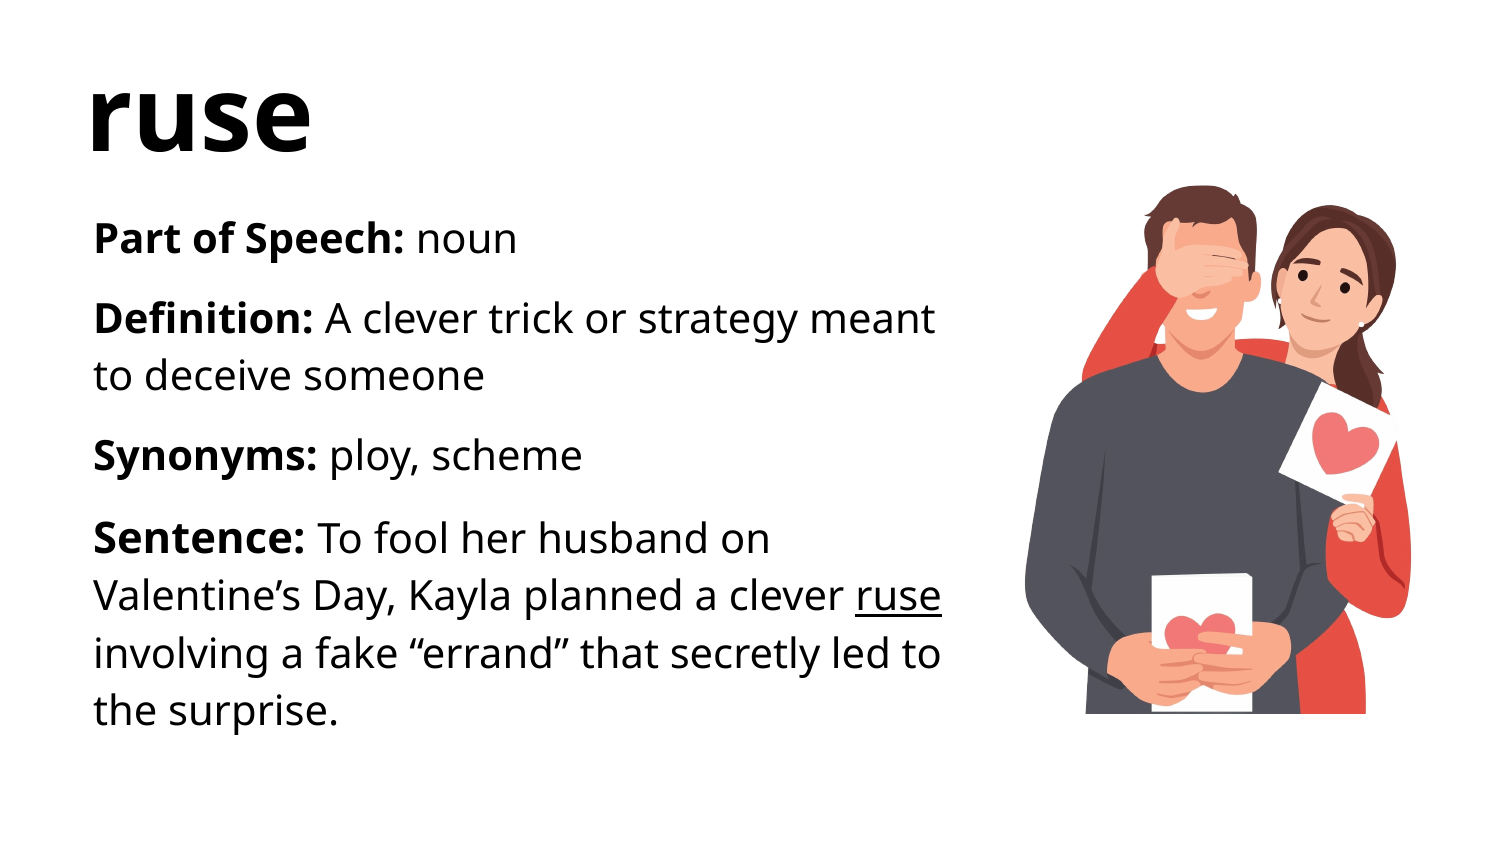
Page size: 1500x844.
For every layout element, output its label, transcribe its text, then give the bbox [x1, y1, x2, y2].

title ruse [70, 32, 470, 225]
picture [1003, 105, 1416, 715]
list Part of Speech: noun Definition: A clever trick or strategy meant to deceive someone Synonyms: ploy, scheme Sentence: To fool her husband on Valentine’s Day, Kayla planned a clever ruse involving a fake “errand” that secretly led to the surprise. [78, 189, 980, 750]
